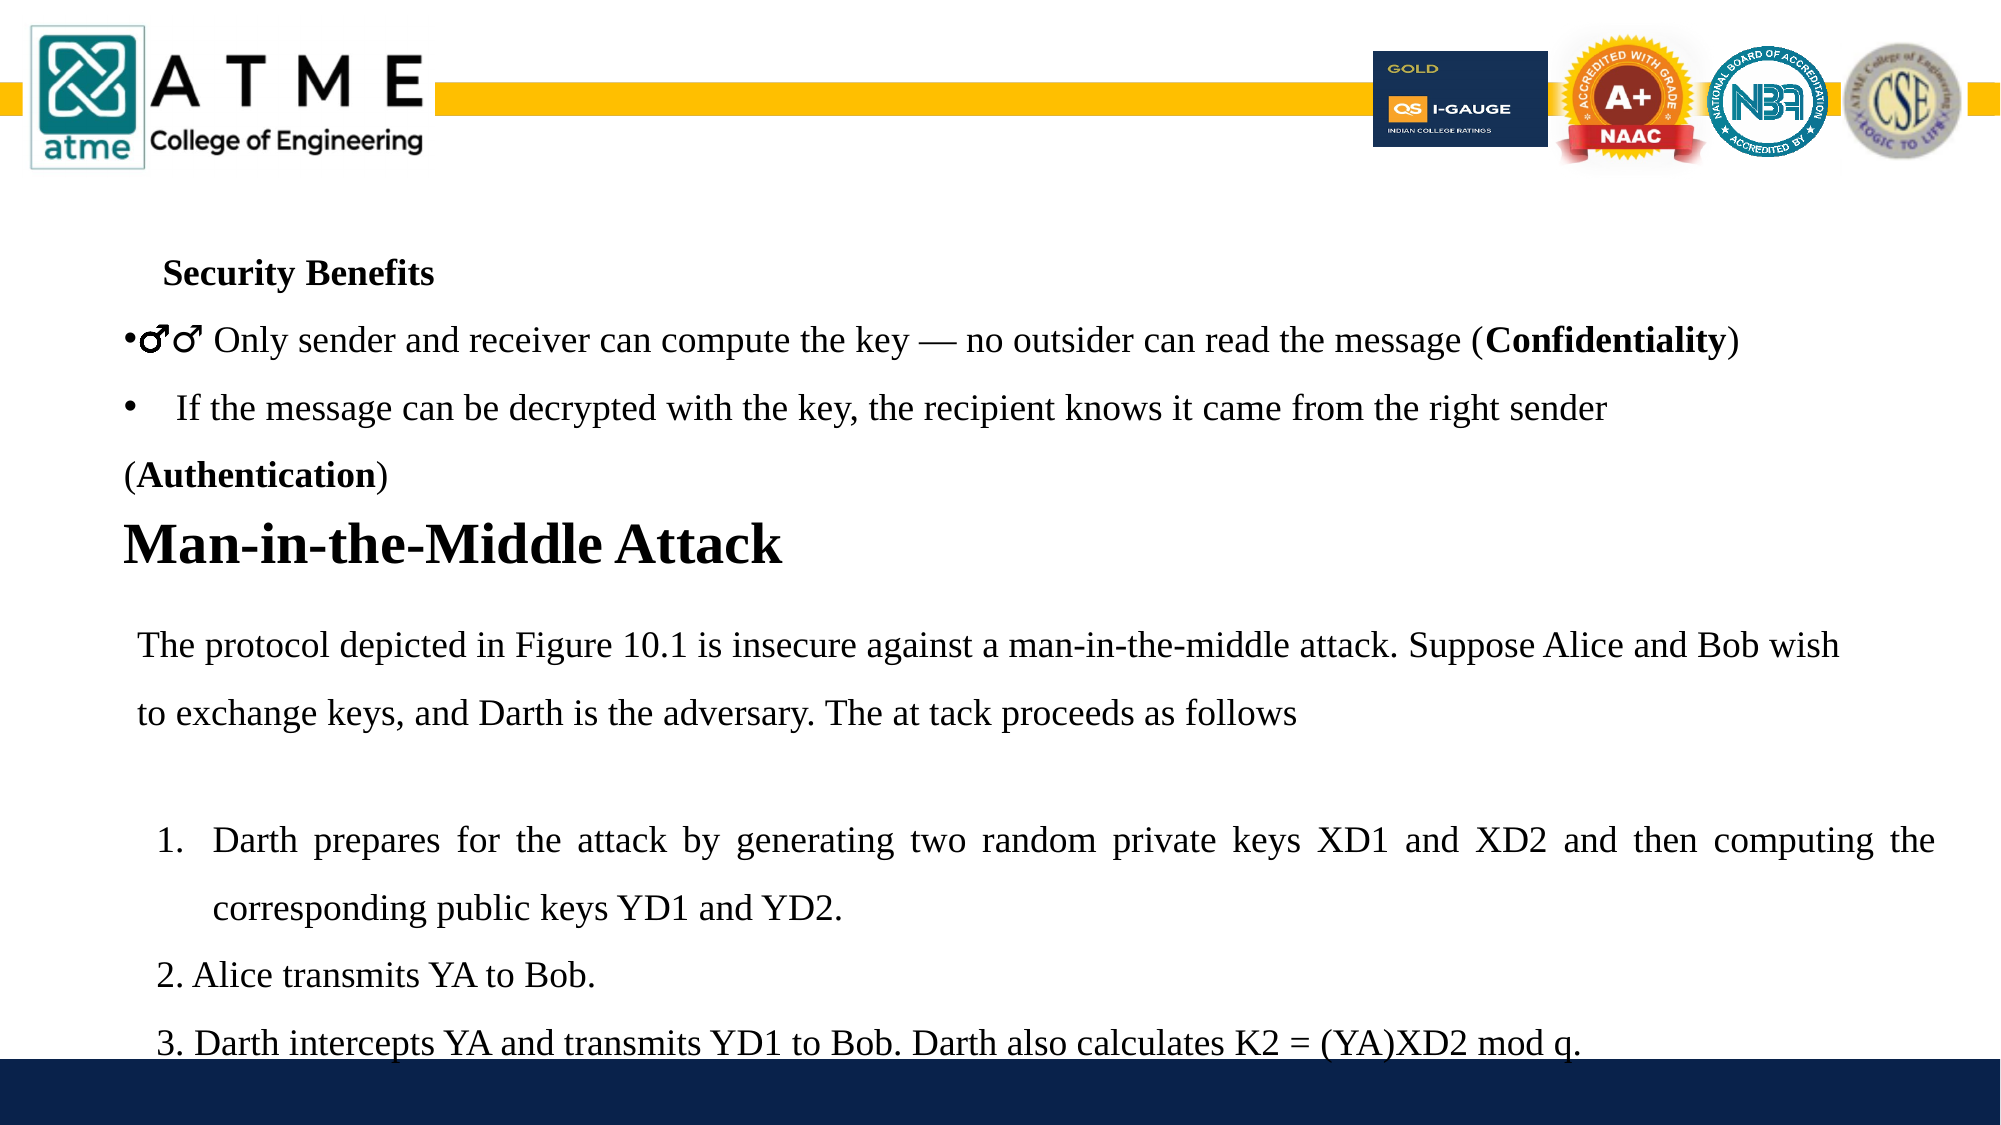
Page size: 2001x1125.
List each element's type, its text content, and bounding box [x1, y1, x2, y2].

picture [0, 1059, 2001, 1125]
picture [22, 15, 435, 178]
text_box The protocol depicted in Figure 10.1 is insecure against a man-in-the-middle attack. Suppose Alice and Bob wish to exchange keys, and Darth is the adversary. The at tack proceeds as follows [122, 590, 1878, 741]
picture [1840, 26, 1968, 176]
picture [1373, 20, 1828, 180]
text_box Man-in-the-Middle Attack [109, 497, 1110, 583]
text_box Darth prepares for the attack by generating two random private keys XD1 and XD2 and then computing the corresponding public keys YD1 and YD2. 2. Alice transmits YA to Bob. 3. Darth intercepts YA and transmits YD1 to Bob. Darth also calculates K2 = (YA)XD2 mod q. [141, 785, 1953, 1070]
text_box ✅ Security Benefits 🕵️‍♂️ Only sender and receiver can compute the key — no outsider can read the message (Confidentiality) 👤 If the message can be decrypted with the key, the recipient knows it came from the right sender (Authentication) [109, 217, 1865, 503]
